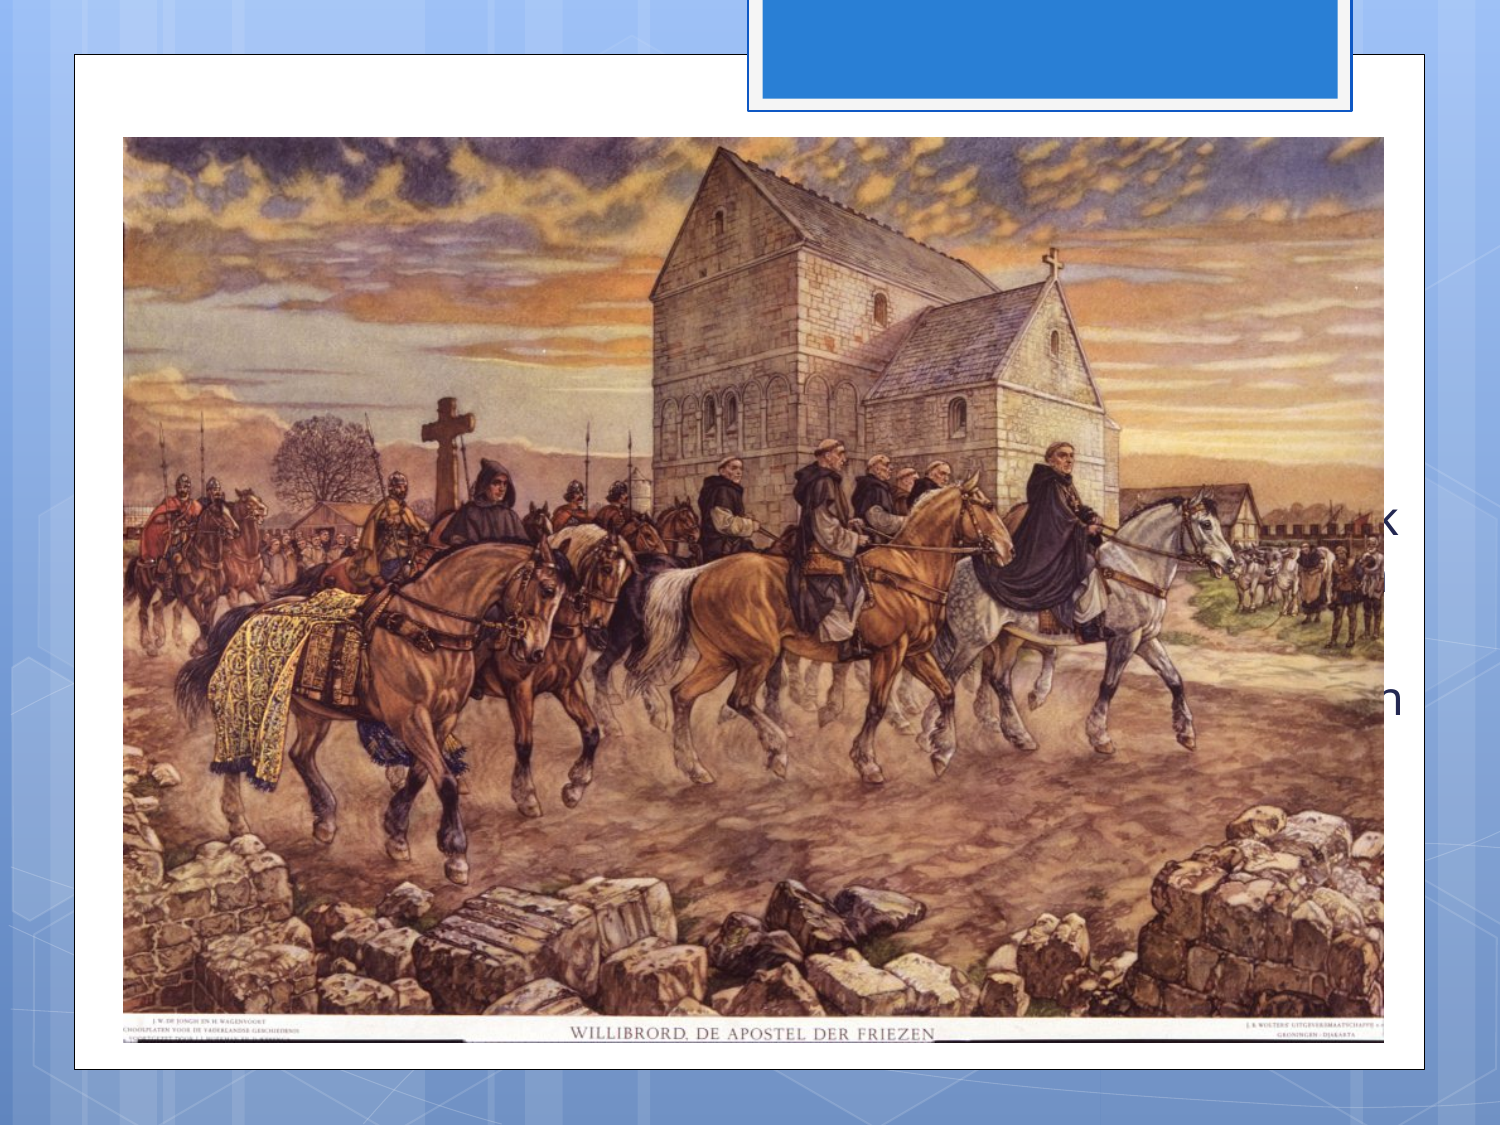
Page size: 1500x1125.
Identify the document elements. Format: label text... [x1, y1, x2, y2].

picture [123, 136, 1384, 1043]
list Rond het jaar 700 waren er nog veel Germaanse stammen in Nederland: Bataven en Friezen. Veel mensen waren dan ook niet christelijk en geloofden in verschillende goden. Hij bekeerde veel Germanen tot het christendom. Heeft de eerste christelijke kerk in Nederland laten bouwen. [702, 243, 1424, 1059]
